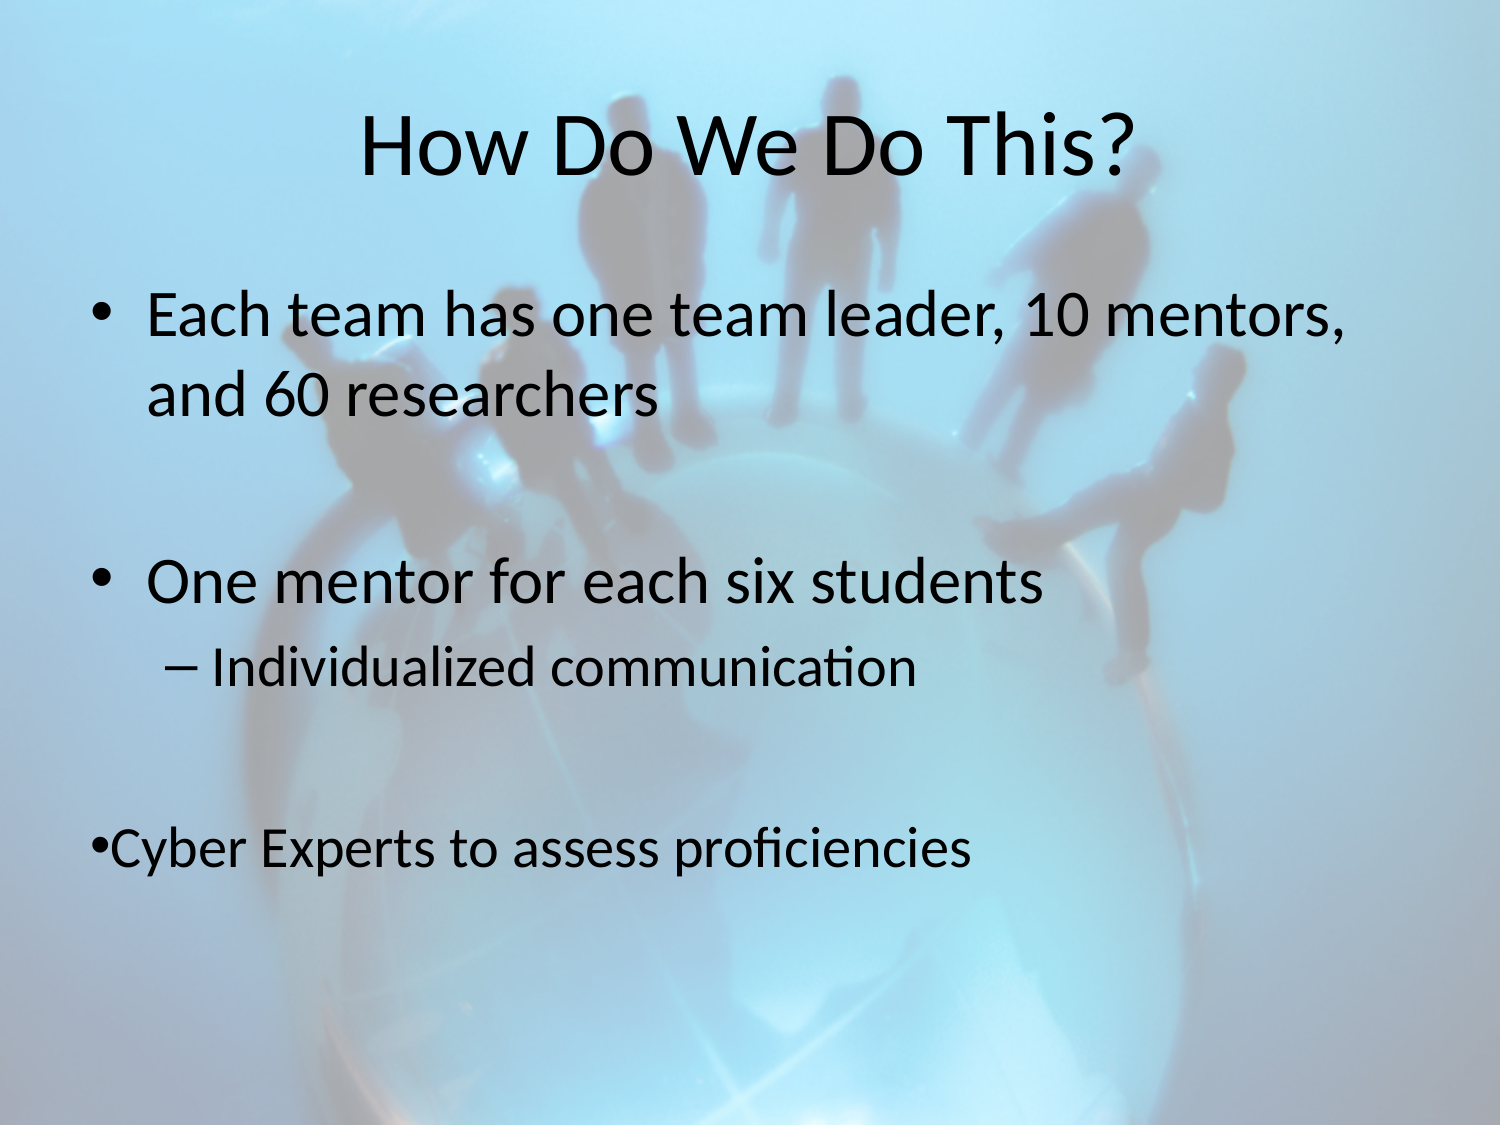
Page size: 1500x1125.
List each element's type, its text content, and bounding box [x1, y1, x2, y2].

title How Do We Do This? [75, 45, 1425, 233]
list Each team has one team leader, 10 mentors, and 60 researchers One mentor for each six students Individualized communication Cyber Experts to assess proficiencies [75, 262, 1425, 1005]
